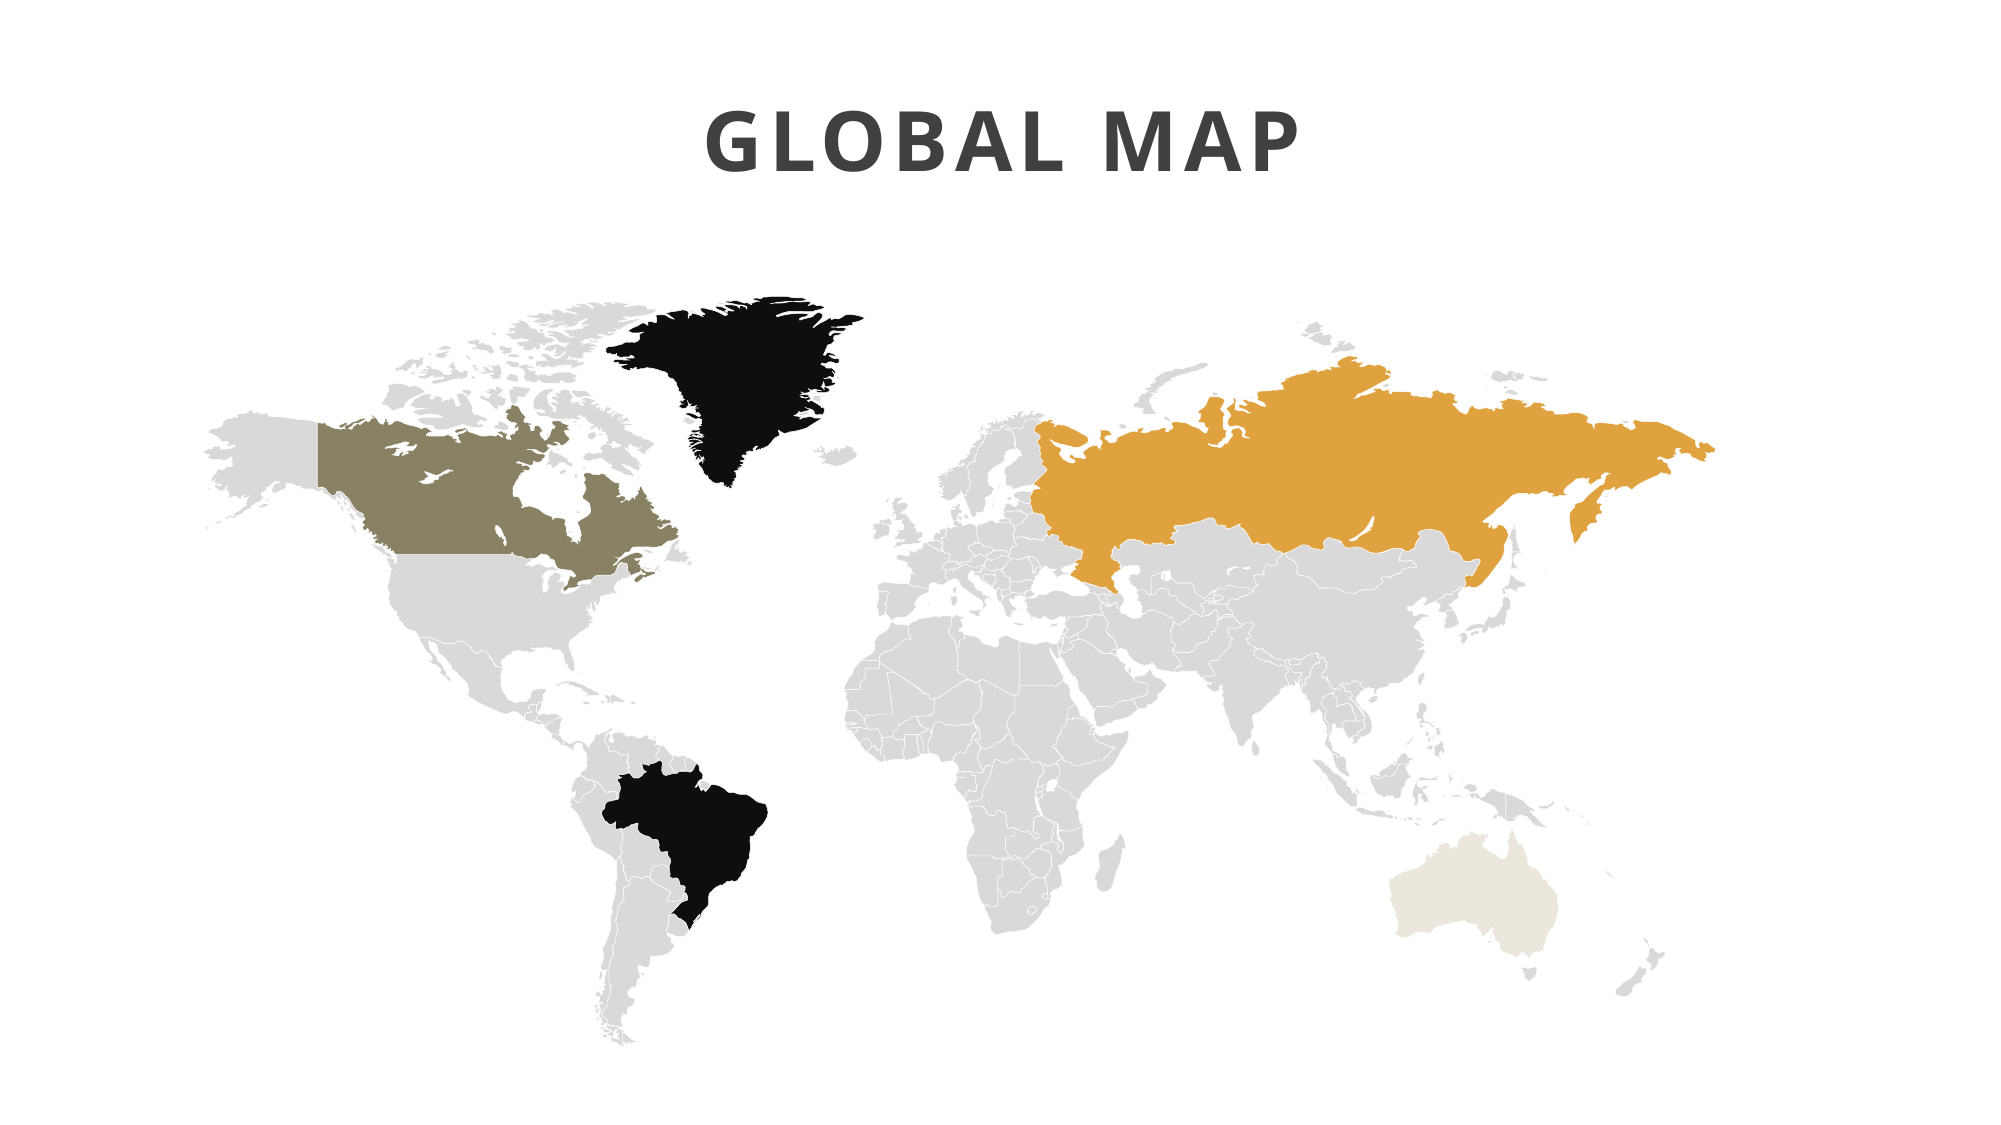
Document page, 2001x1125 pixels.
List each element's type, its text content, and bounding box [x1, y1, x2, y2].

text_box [199, 296, 1719, 1048]
text_box GLOBAL MAP [483, 92, 1521, 176]
